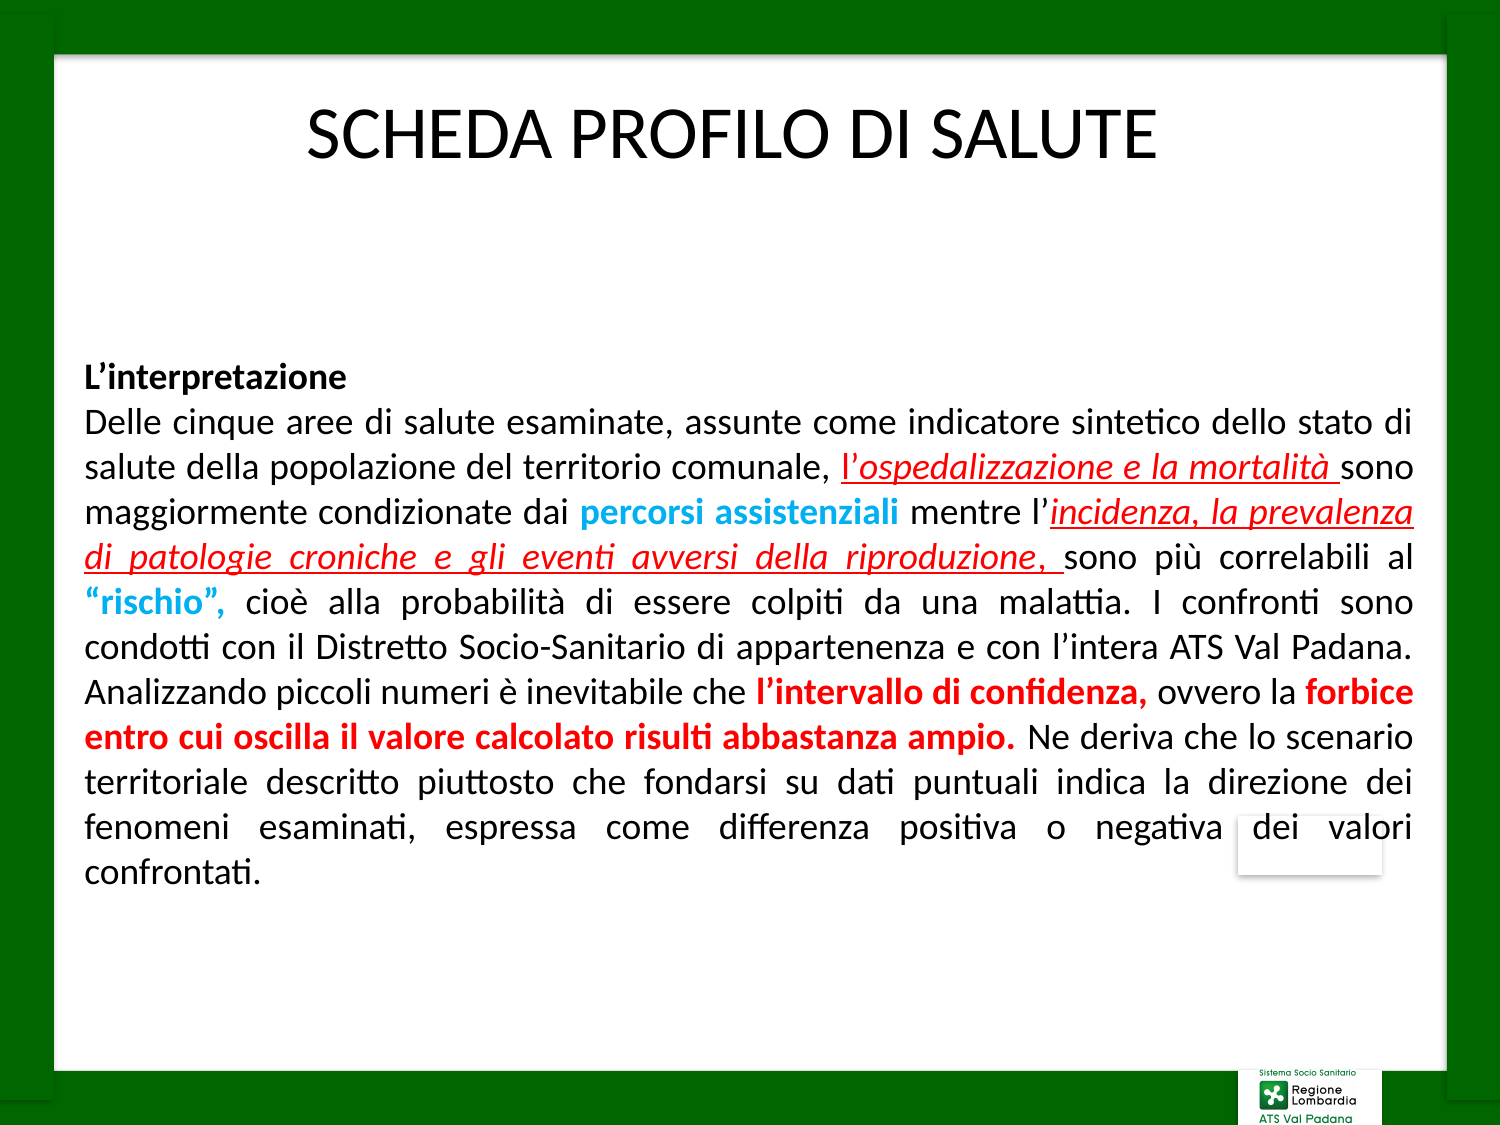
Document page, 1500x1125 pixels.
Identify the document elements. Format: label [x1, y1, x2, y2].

text_box [0, 0, 1500, 1125]
